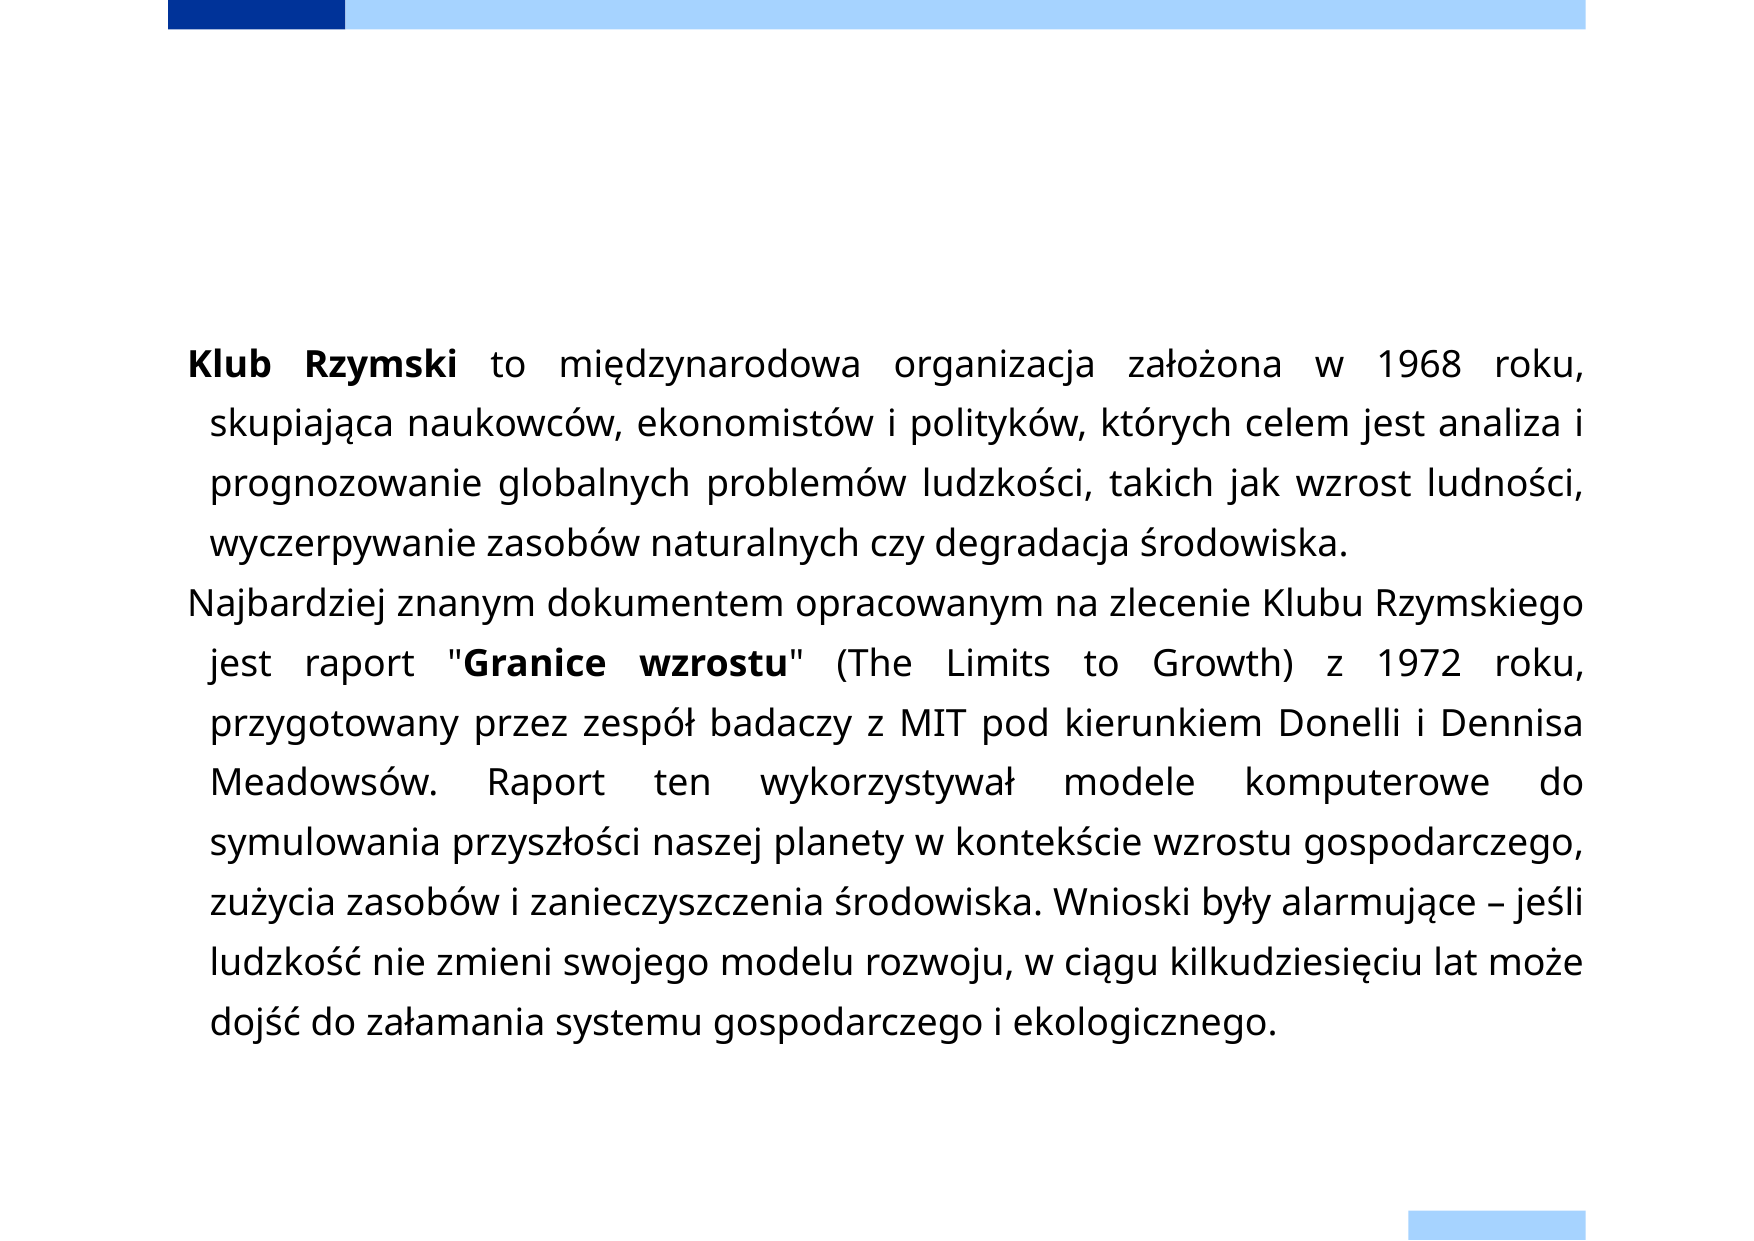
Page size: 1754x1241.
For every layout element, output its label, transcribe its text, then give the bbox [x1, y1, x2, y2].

list Klub Rzymski to międzynarodowa organizacja założona w 1968 roku, skupiająca naukowców, ekonomistów i polityków, których celem jest analiza i prognozowanie globalnych problemów ludzkości, takich jak wzrost ludności, wyczerpywanie zasobów naturalnych czy degradacja środowiska. Najbardziej znanym dokumentem opracowanym na zlecenie Klubu Rzymskiego jest raport "Granice wzrostu" (The Limits to Growth) z 1972 roku, przygotowany przez zespół badaczy z MIT pod kierunkiem Donelli i Dennisa Meadowsów. Raport ten wykorzystywał modele komputerowe do symulowania przyszłości naszej planety w kontekście wzrostu gospodarczego, zużycia zasobów i zanieczyszczenia środowiska. Wnioski były alarmujące – jeśli ludzkość nie zmieni swojego modelu rozwoju, w ciągu kilkudziesięciu lat może dojść do załamania systemu gospodarczego i ekologicznego. [168, 324, 1586, 1093]
